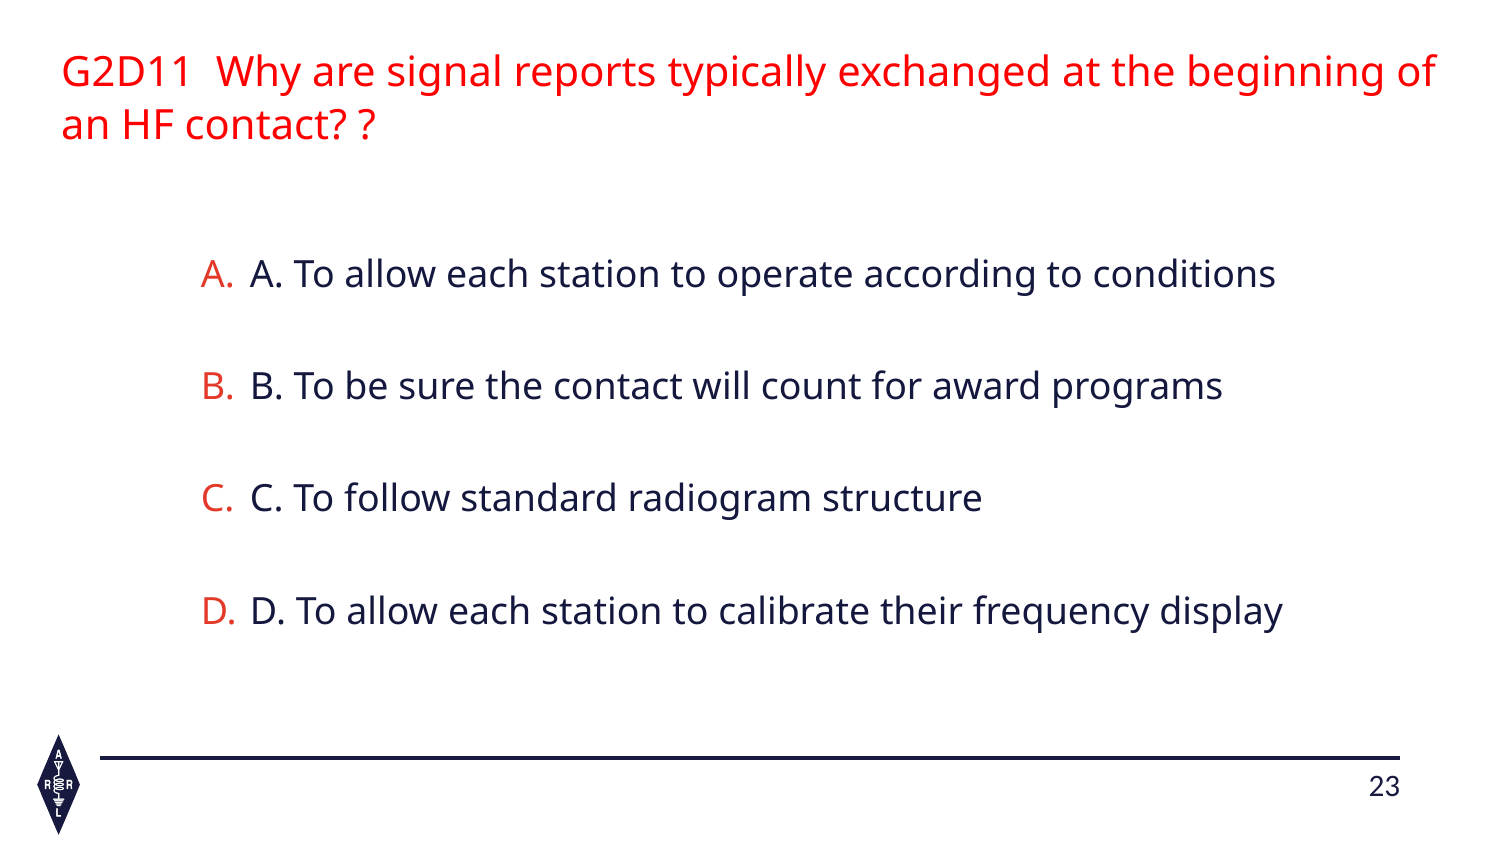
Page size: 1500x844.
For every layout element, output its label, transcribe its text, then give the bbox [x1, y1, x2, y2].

slide_number 23 [1302, 761, 1400, 807]
picture [37, 734, 80, 835]
title G2D11 Why are signal reports typically exchanged at the beginning of an HF contact? ? looking for a contact with any stations? [61, 44, 1439, 212]
list A. To allow each station to operate according to conditions B. To be sure the contact will count for award programs C. To follow standard radiogram structure D. To allow each station to calibrate their frequency display [200, 249, 1300, 639]
